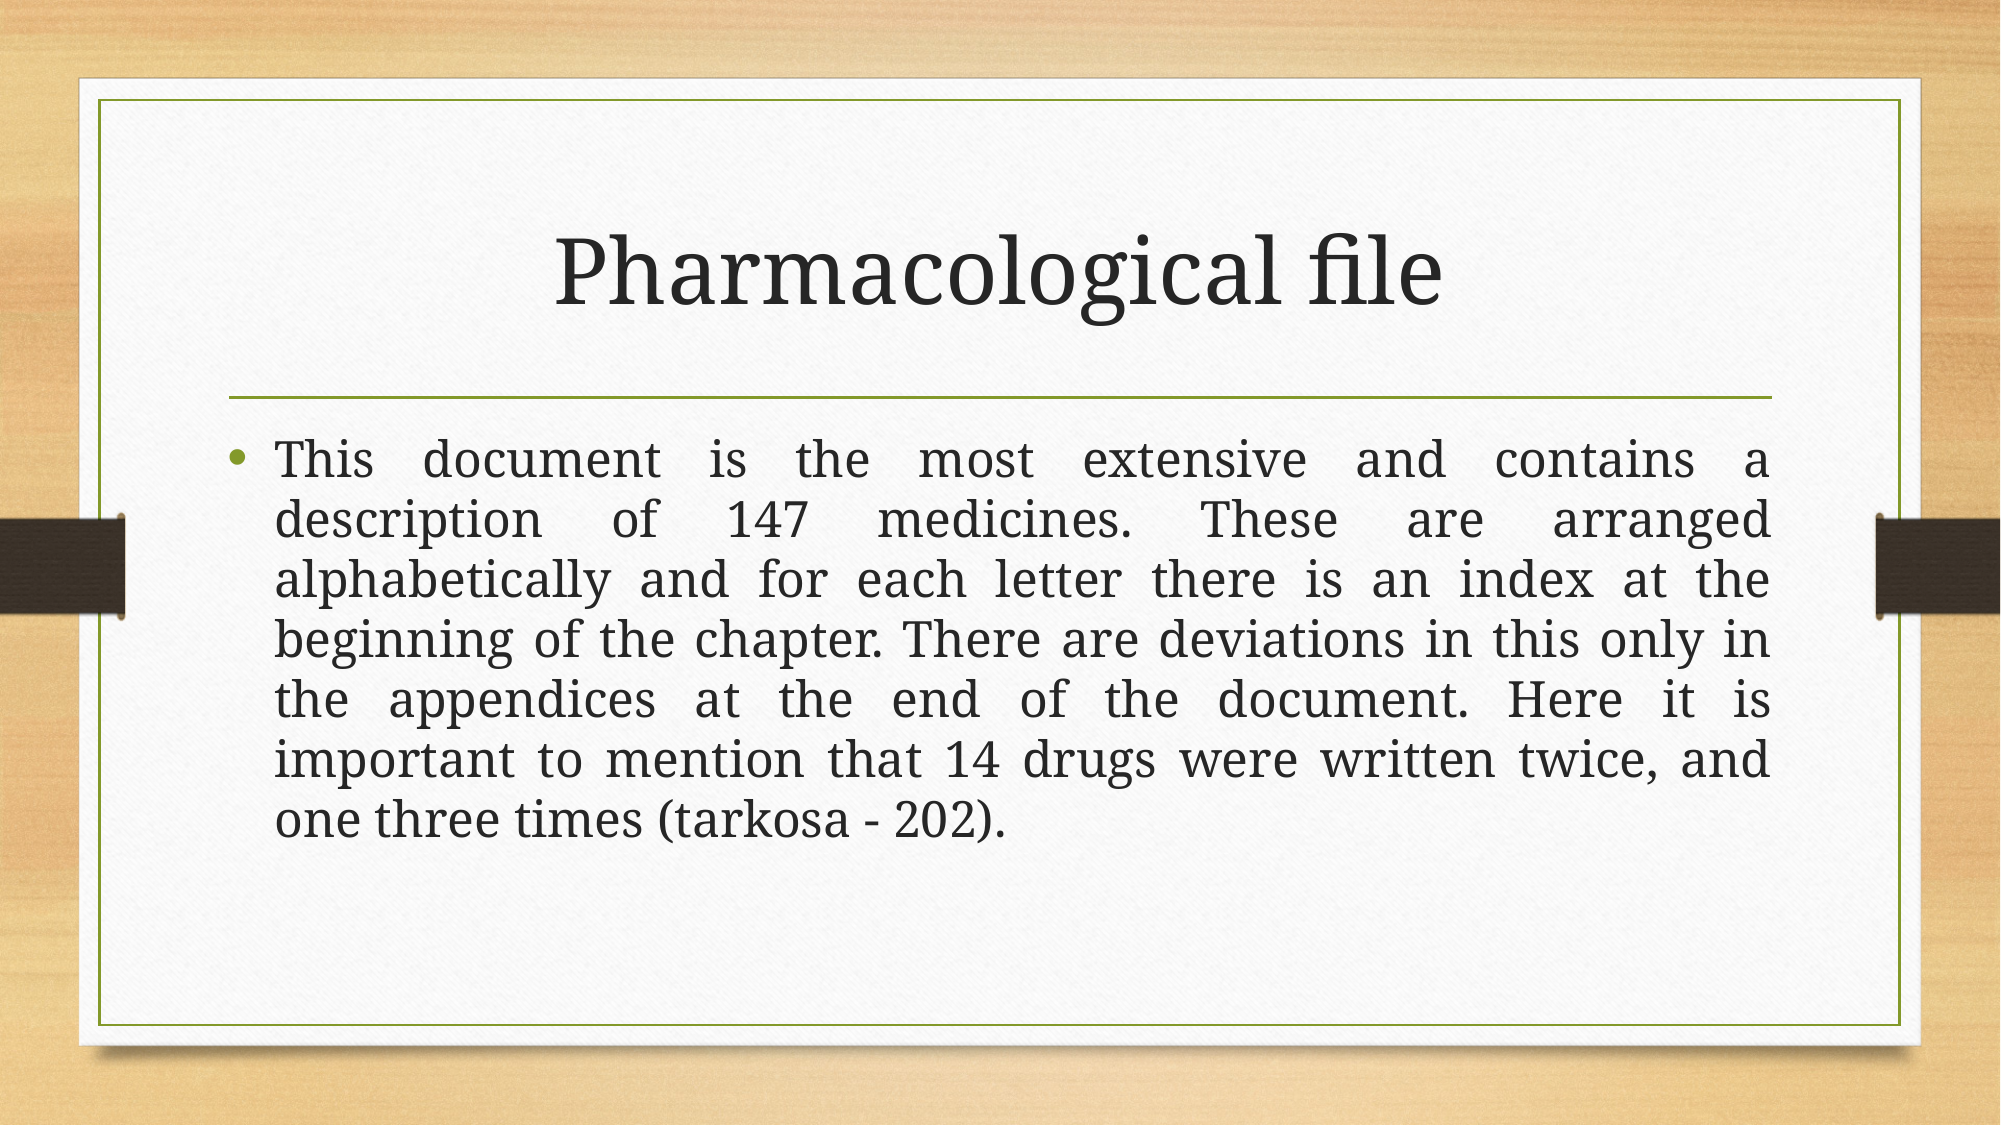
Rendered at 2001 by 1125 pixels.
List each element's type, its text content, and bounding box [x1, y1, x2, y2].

list This document is the most extensive and contains a description of 147 medicines. These are arranged alphabetically and for each letter there is an index at the beginning of the chapter. There are deviations in this only in the appendices at the end of the document. Here it is important to mention that 14 drugs were written twice, and one three times (tarkosa - 202). [212, 419, 1788, 964]
title Pharmacological file [212, 161, 1788, 375]
picture [0, 0, 2001, 1125]
